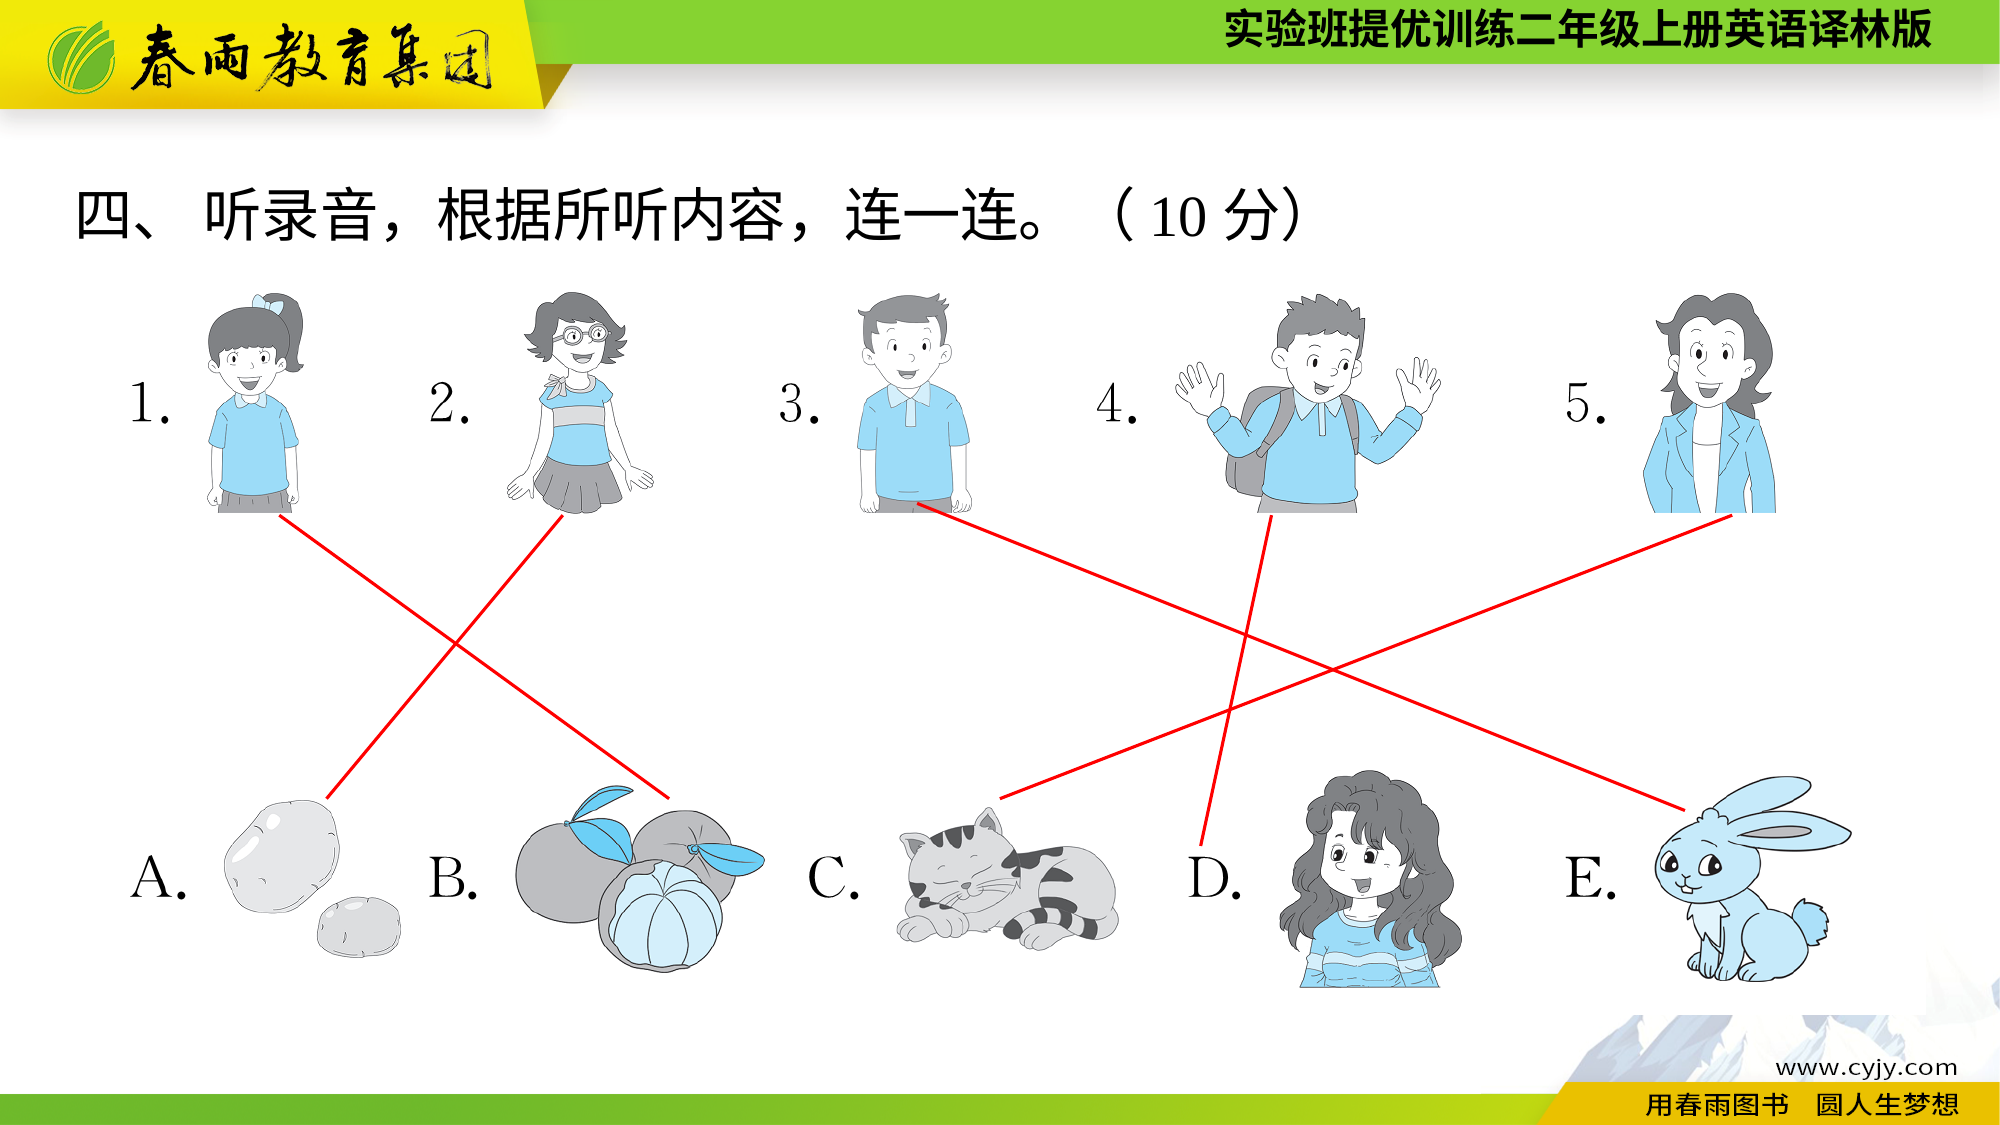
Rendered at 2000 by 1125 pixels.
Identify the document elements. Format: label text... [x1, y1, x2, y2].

list 四、 听录音，根据所听内容，连一连。（10分） [59, 135, 1944, 244]
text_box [563, 514, 670, 799]
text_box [916, 503, 1686, 811]
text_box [999, 514, 1733, 799]
picture [0, 0, 2000, 1125]
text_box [279, 514, 325, 799]
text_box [326, 514, 563, 799]
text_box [1200, 807, 1272, 847]
